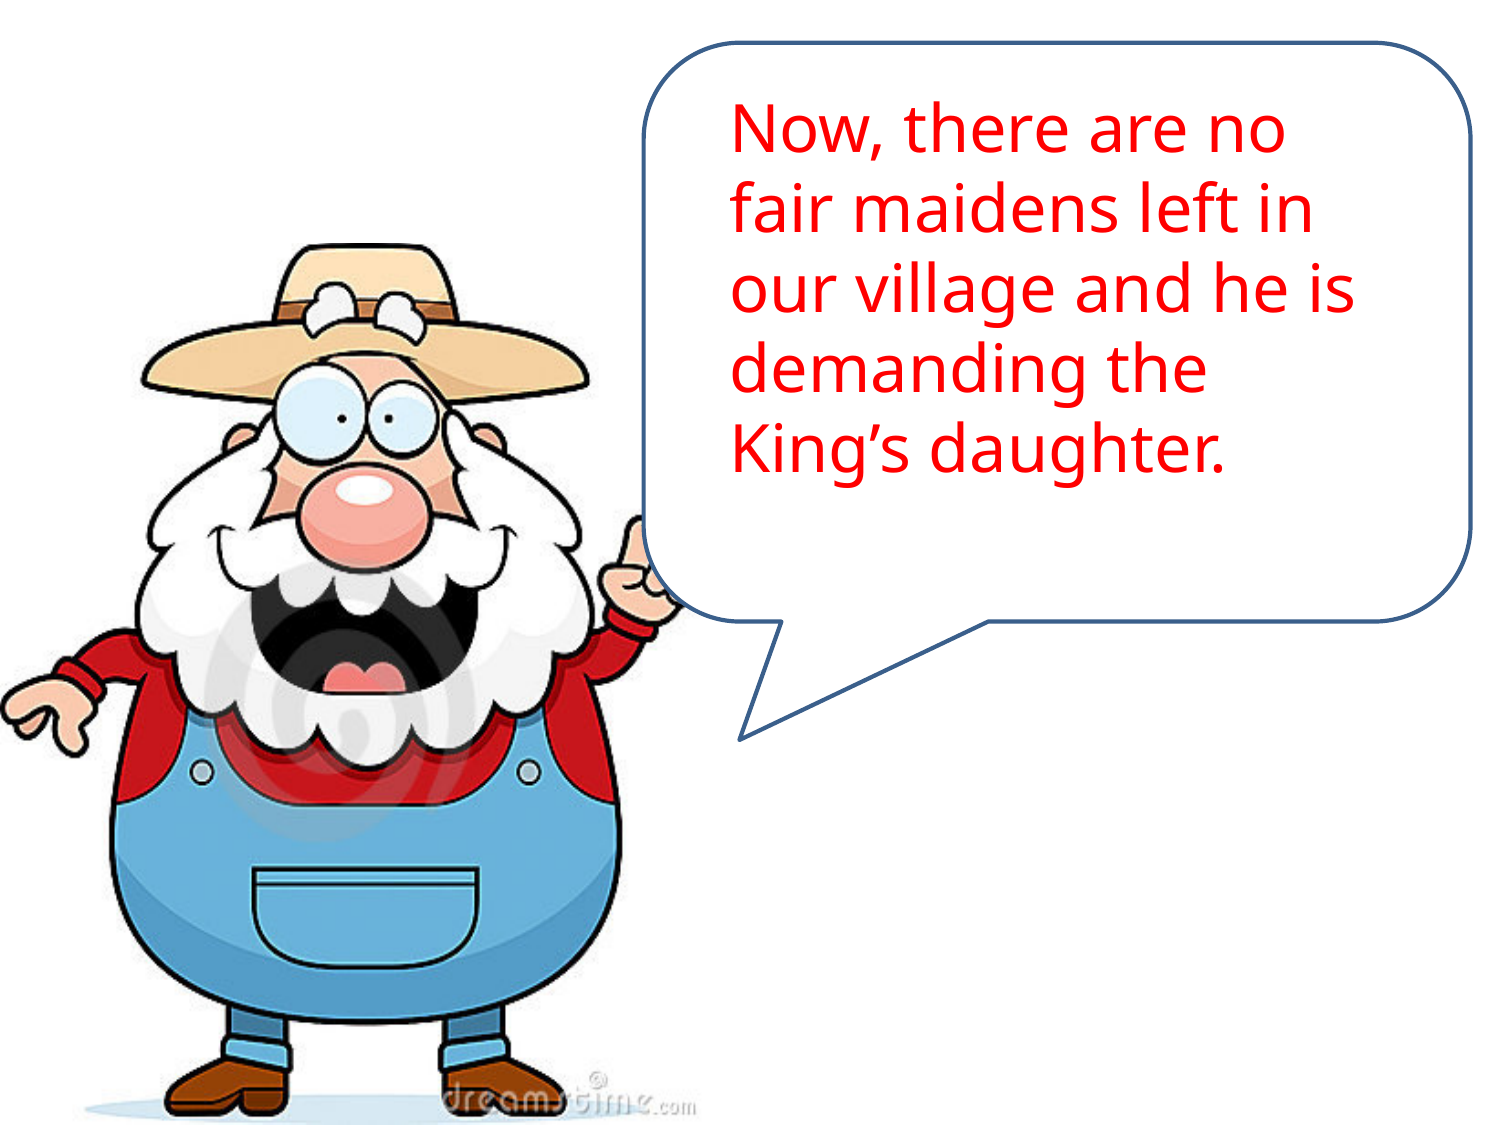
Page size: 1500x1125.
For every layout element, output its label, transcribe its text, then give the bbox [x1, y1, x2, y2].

text_box Now, there are no fair maidens left in our village and he is demanding the King’s daughter. [714, 78, 1388, 538]
text_box [641, 40, 1473, 742]
picture [0, 243, 703, 1125]
